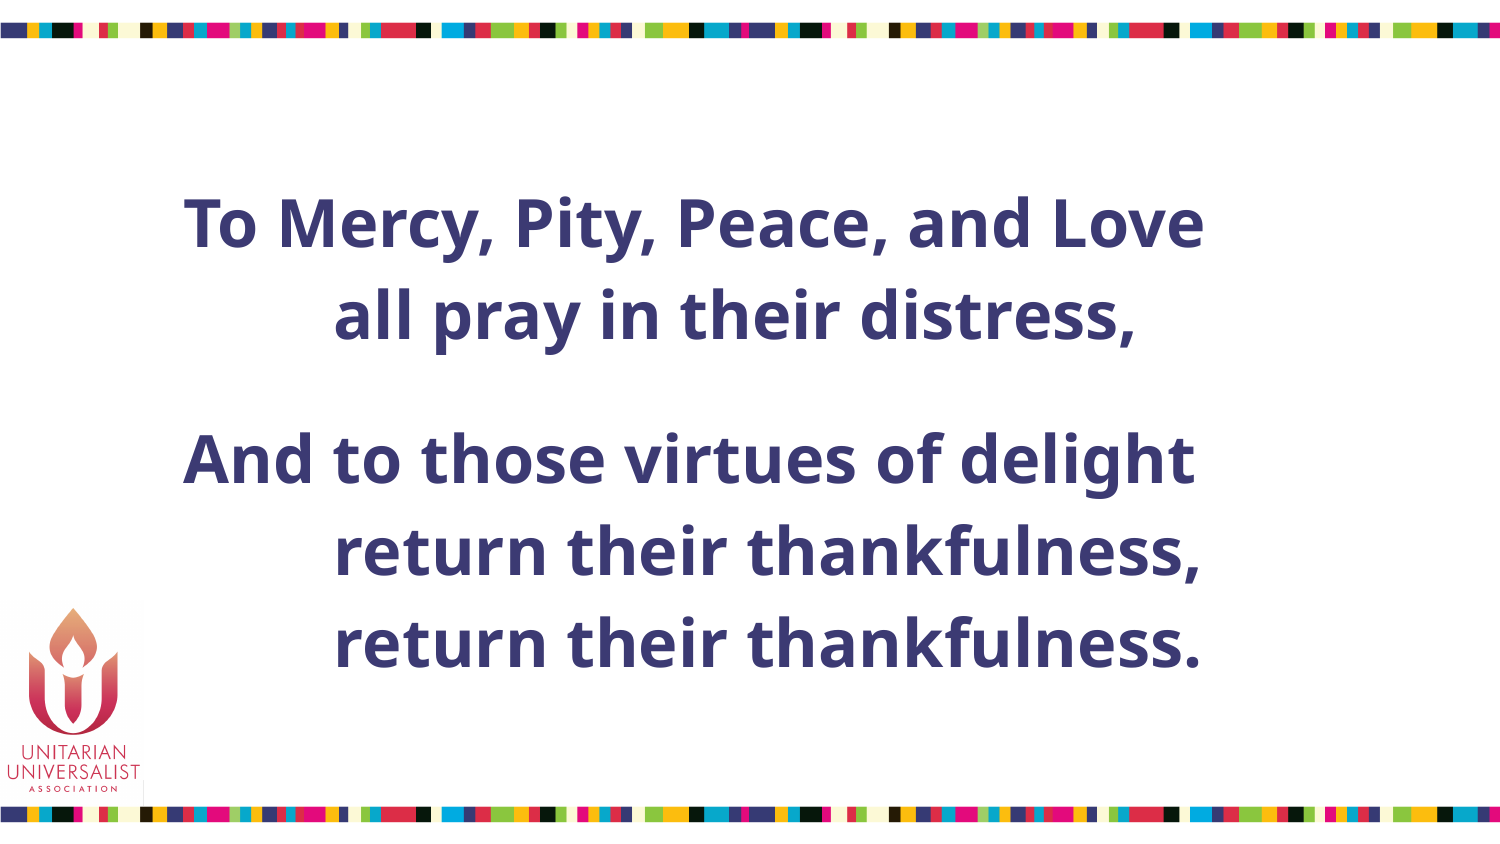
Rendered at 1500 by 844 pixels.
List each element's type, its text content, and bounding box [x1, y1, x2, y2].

picture [0, 22, 1500, 40]
picture [0, 600, 1500, 824]
text_box To Mercy, Pity, Peace, and Love all pray in their distress, And to those virtues of delight return their thankfulness, return their thankfulness. [168, 154, 1421, 696]
